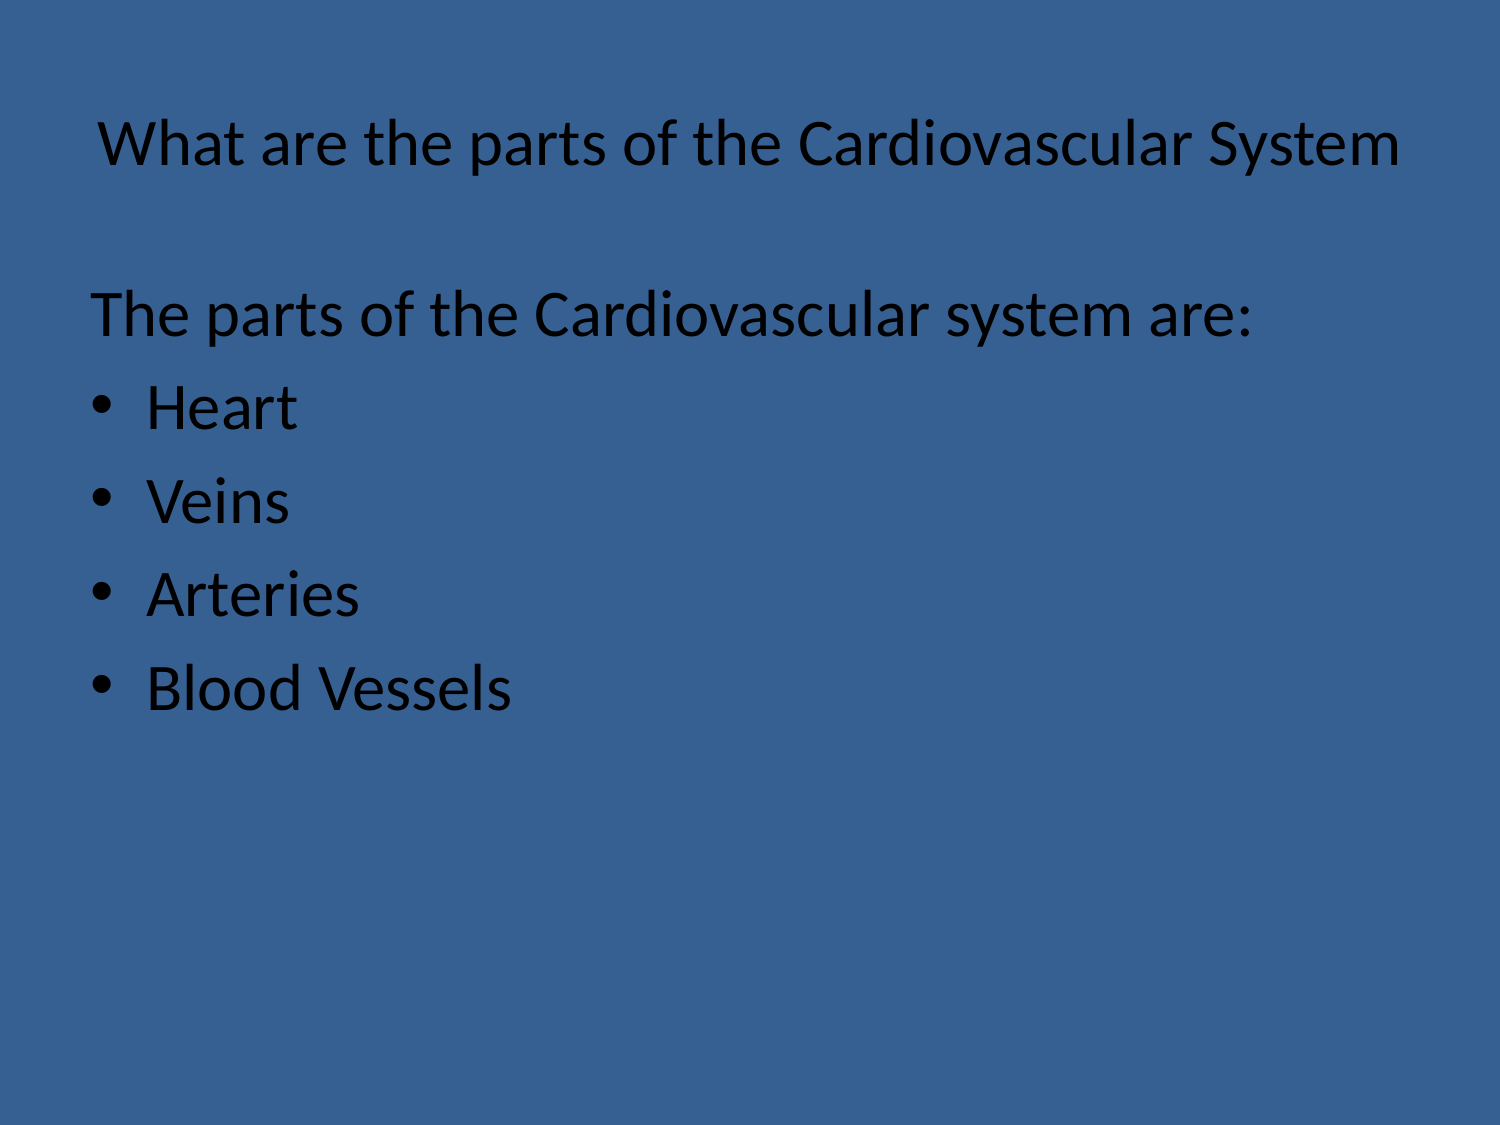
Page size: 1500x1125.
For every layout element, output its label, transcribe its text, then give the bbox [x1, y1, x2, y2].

list The parts of the Cardiovascular system are: Heart Veins Arteries Blood Vessels [75, 262, 1425, 1005]
title What are the parts of the Cardiovascular System [75, 45, 1425, 233]
